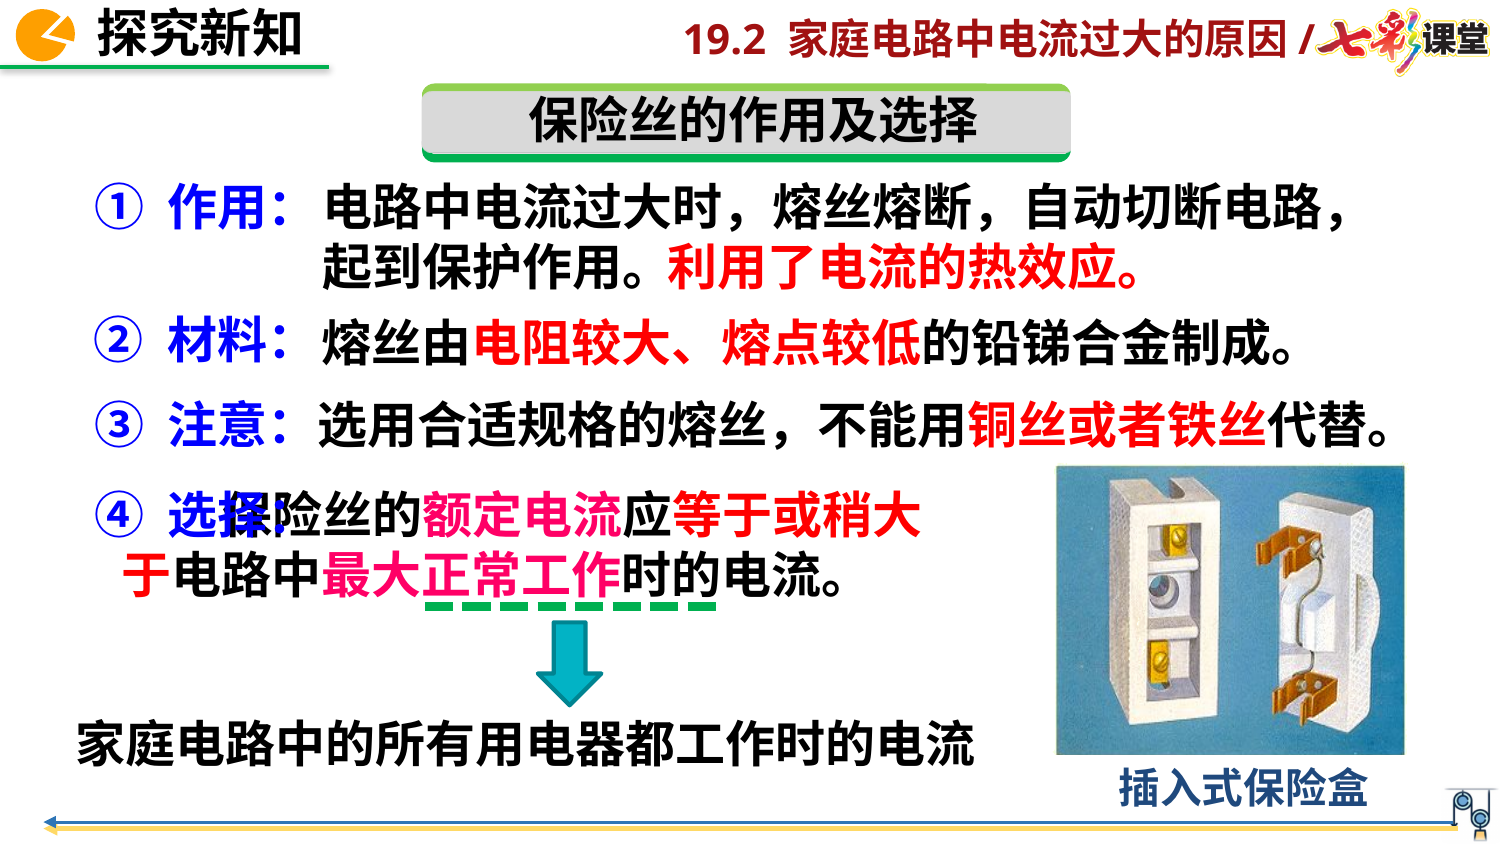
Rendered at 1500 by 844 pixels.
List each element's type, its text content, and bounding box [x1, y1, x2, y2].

picture [1313, 7, 1492, 77]
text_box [421, 80, 1072, 163]
text_box ④ 选择： [79, 475, 392, 551]
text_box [1046, 457, 1442, 821]
text_box 电路中电流过大时，熔丝熔断，自动切断电路，起到保护作用。 [307, 167, 1429, 303]
text_box 保险丝的额定电流应等于或稍大于电路中最大正常工作时的电流。 [106, 475, 951, 611]
text_box ③ 注意：选用合适规格的熔丝，不能用铜丝或者铁丝代替。 [79, 385, 1473, 461]
text_box 熔丝由电阻较大、熔点较低的铅锑合金制成。 [307, 303, 1416, 379]
text_box ① 作用： [79, 167, 293, 243]
text_box ② 材料： [79, 300, 297, 376]
text_box 利用了电流的热效应。 [652, 228, 1183, 304]
text_box 家庭电路中的所有用电器都工作时的电流 [60, 705, 1001, 780]
picture [1449, 793, 1493, 836]
text_box [535, 620, 604, 705]
